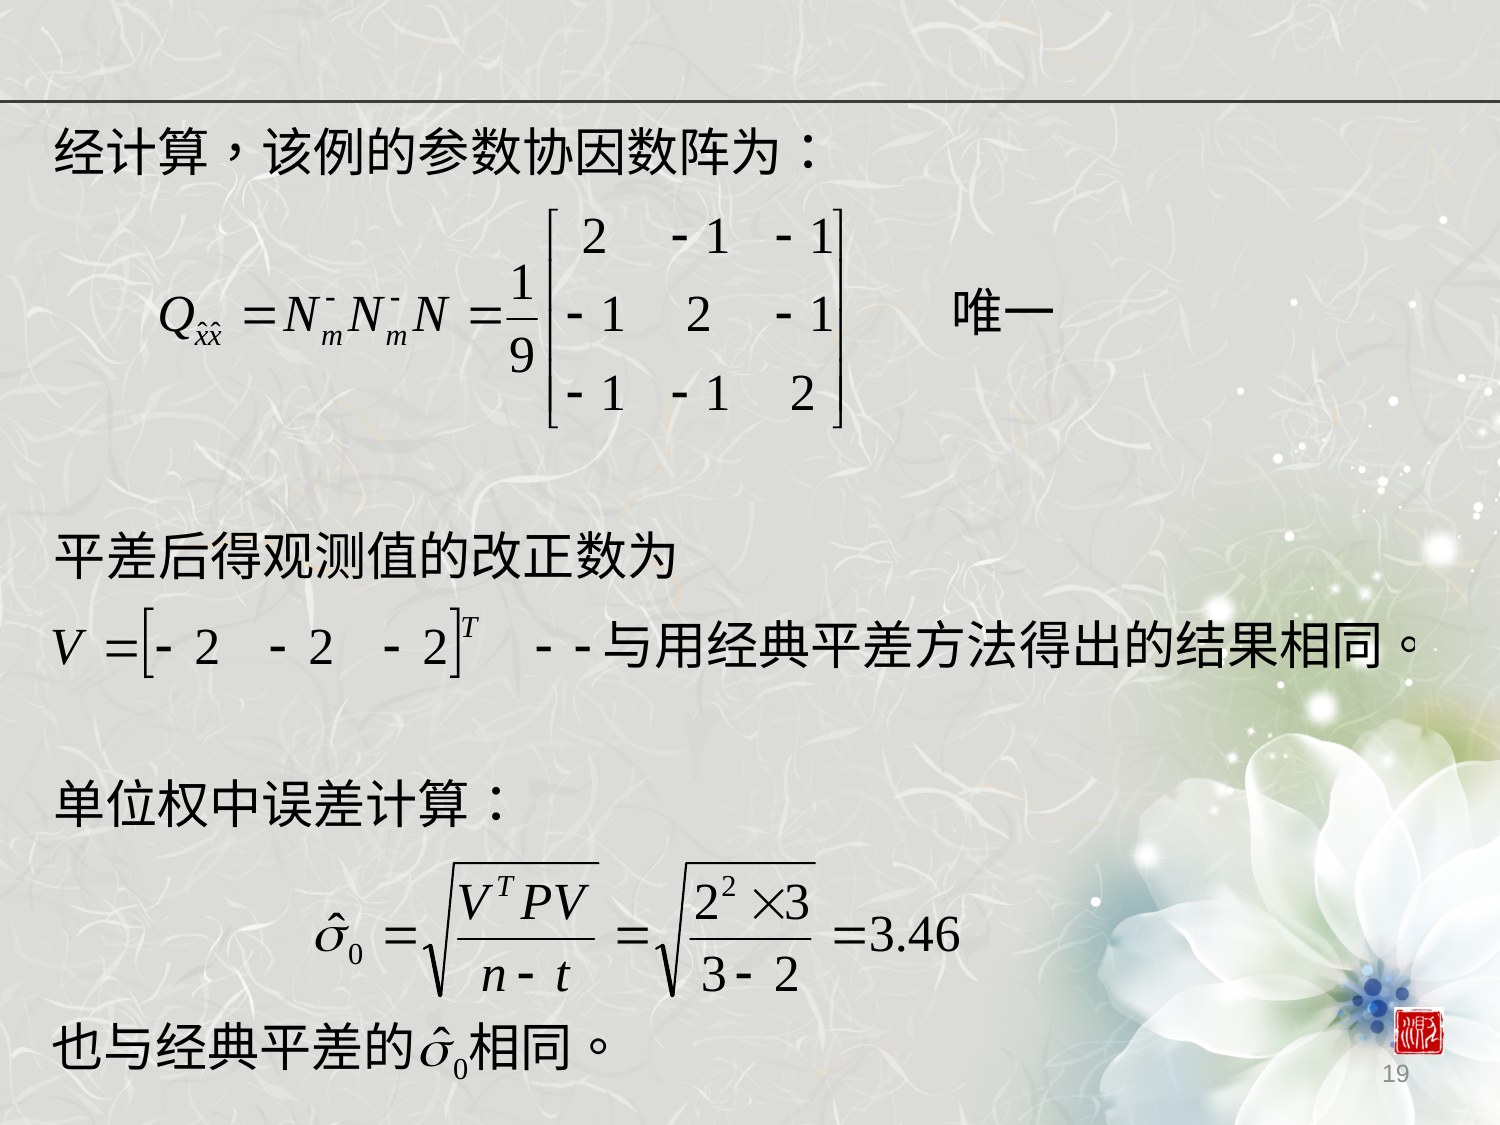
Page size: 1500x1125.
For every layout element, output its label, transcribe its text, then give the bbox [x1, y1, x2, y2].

picture [0, 103, 1500, 1125]
picture [0, 0, 1500, 100]
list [46, 116, 1415, 1090]
slide_number 19 [1074, 1064, 1425, 1103]
